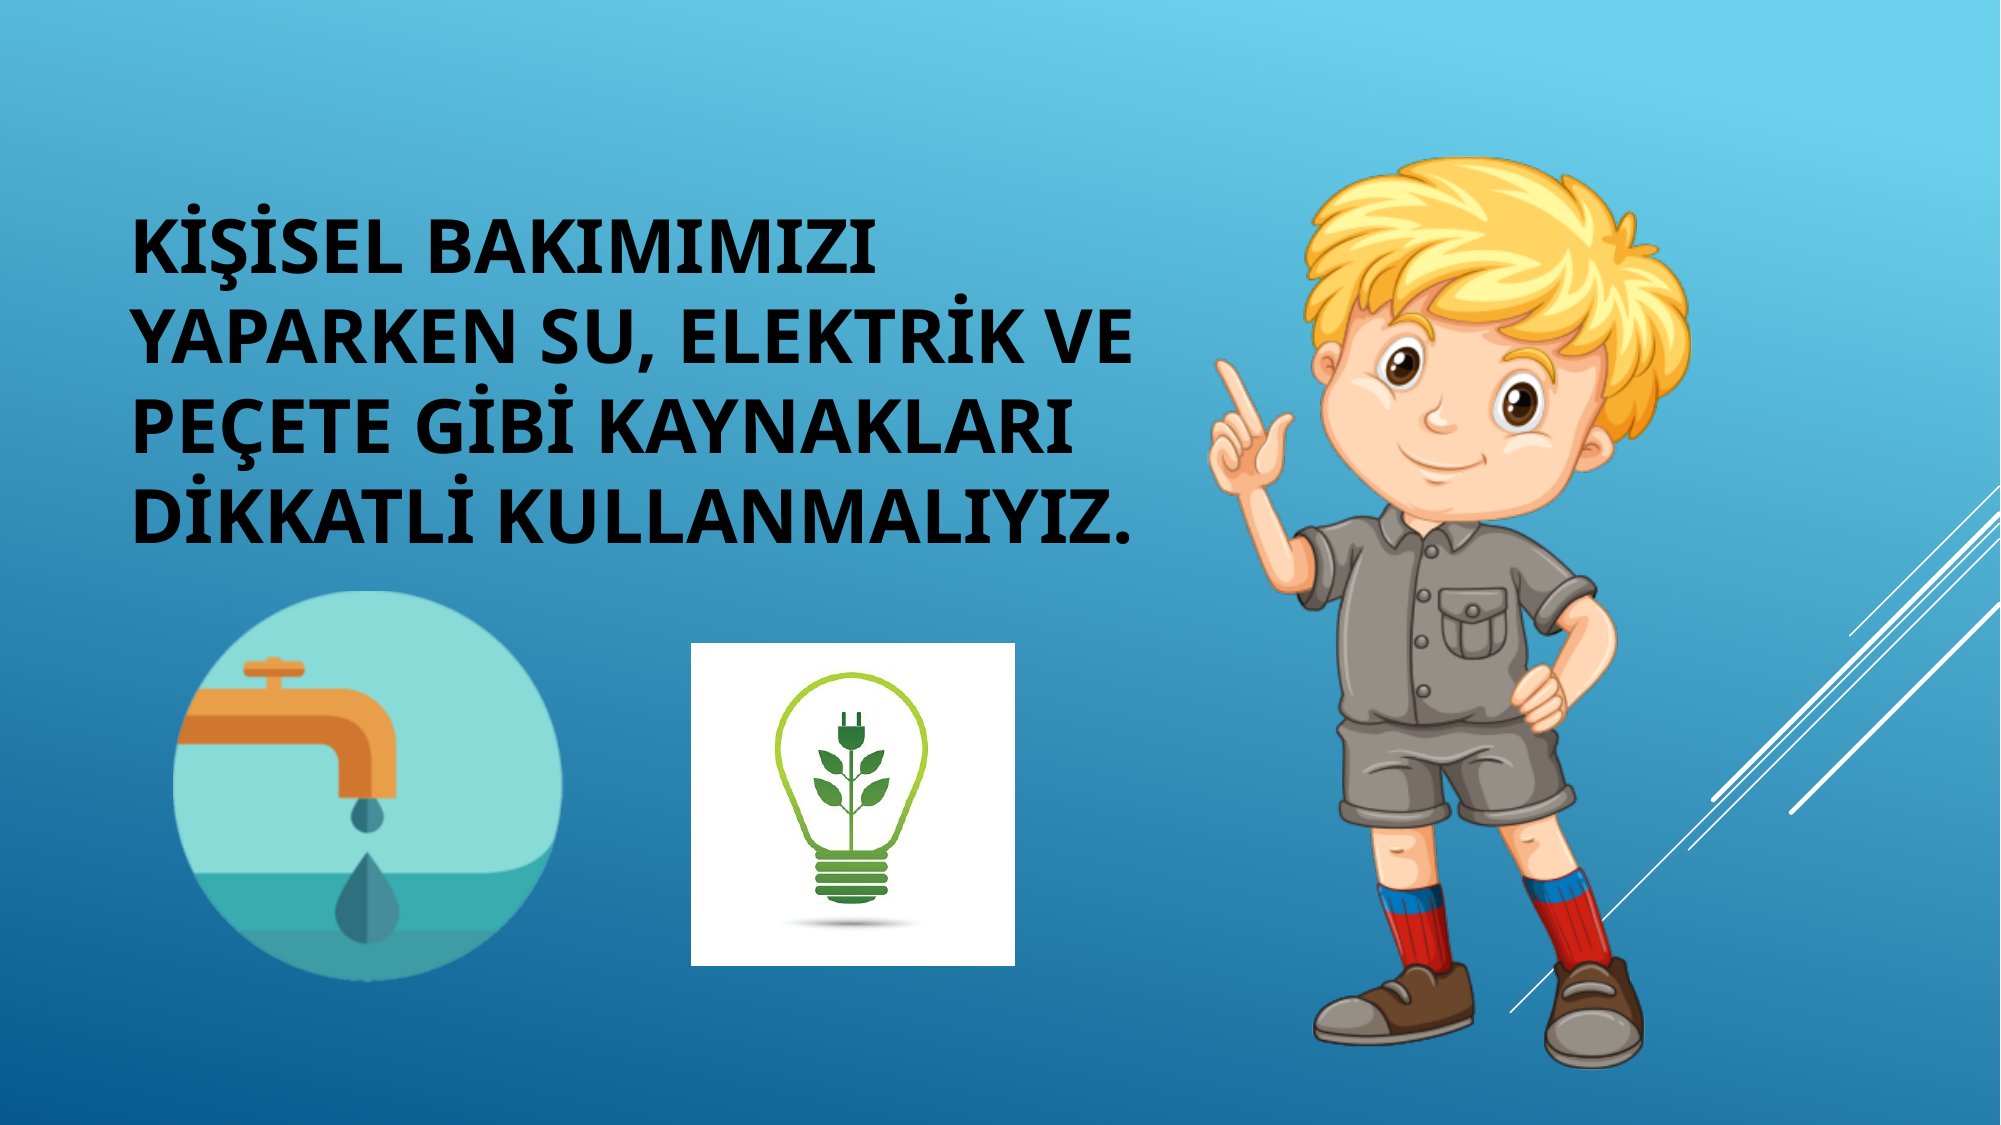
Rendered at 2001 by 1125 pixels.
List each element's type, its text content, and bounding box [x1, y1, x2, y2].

picture [690, 642, 1015, 967]
picture [173, 591, 565, 983]
title Kişisel bakımımızı yaparken su, elektrik ve peçete gibi kaynakları dikkatli kullanmalıyız. [114, 72, 1210, 685]
picture [1054, 151, 1837, 1090]
